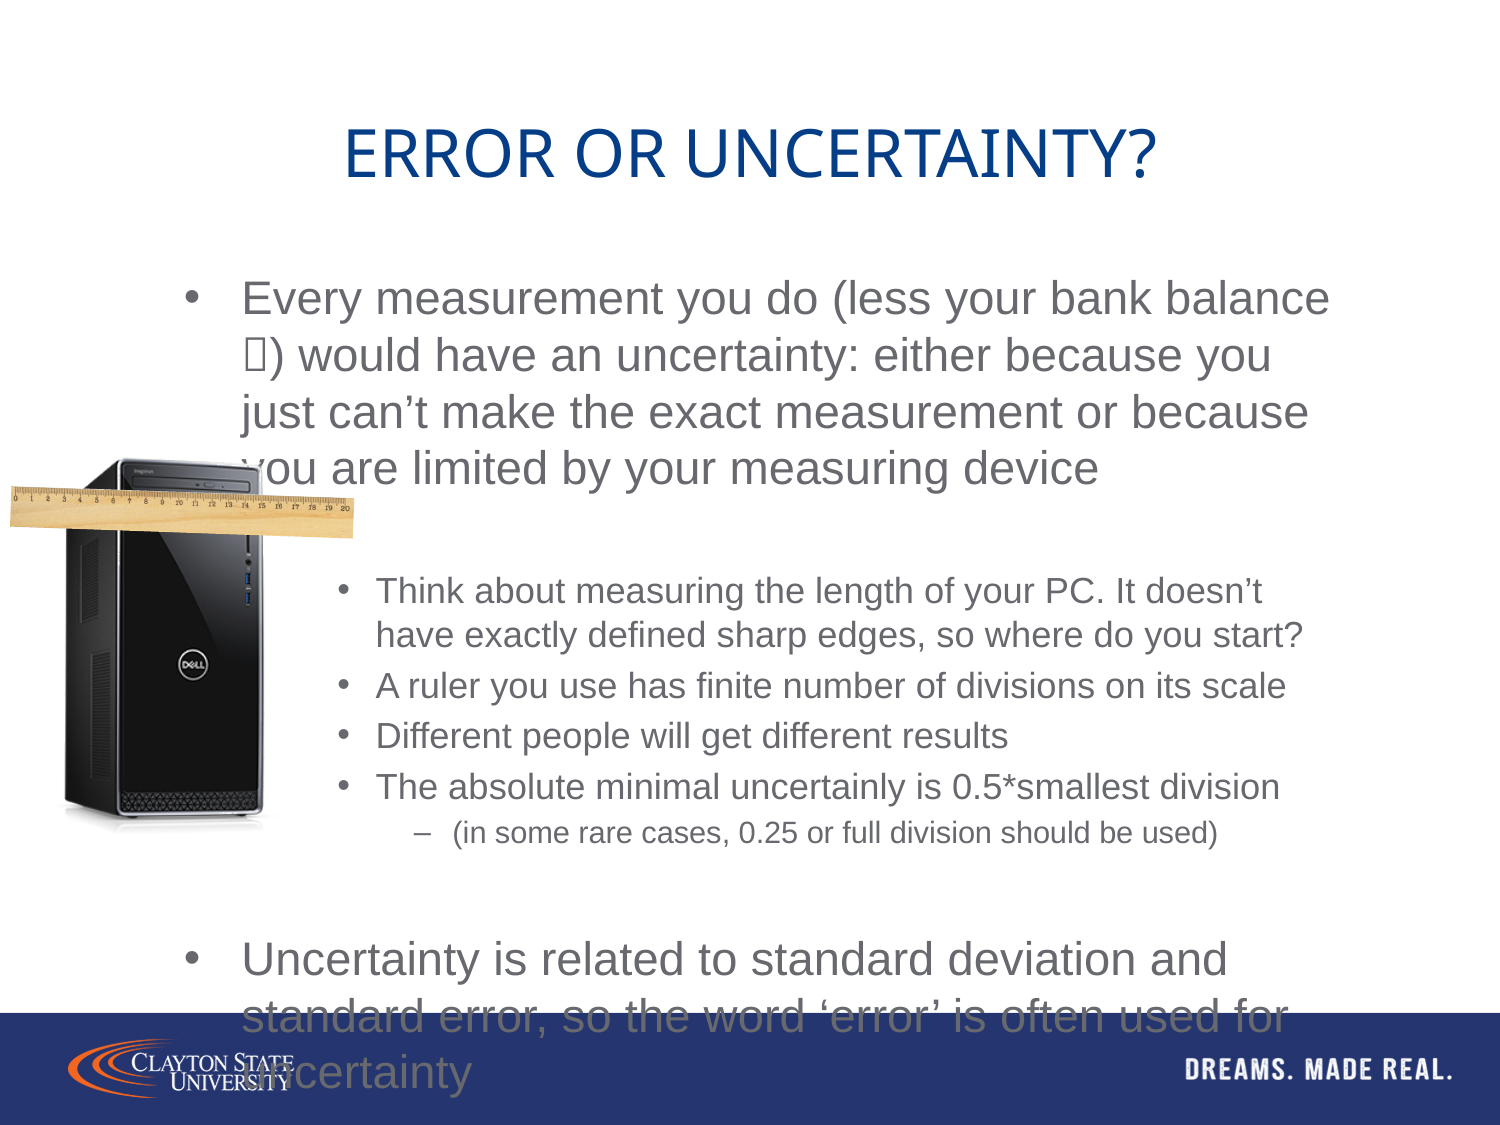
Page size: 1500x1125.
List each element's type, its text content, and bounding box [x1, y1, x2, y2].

picture [0, 0, 1500, 1125]
list Every measurement you do (less your bank balance ) would have an uncertainty: either because you just can’t make the exact measurement or because you are limited by your measuring device Think about measuring the length of your PC. It doesn’t have exactly defined sharp edges, so where do you start? A ruler you use has finite number of divisions on its scale Different people will get different results The absolute minimal uncertainly is 0.5*smallest division (in some rare cases, 0.25 or full division should be used) Uncertainty is related to standard deviation and standard error, so the word ‘error’ is often used for uncertainty [168, 260, 1351, 1125]
title Error or uncertainty? [75, 38, 1425, 263]
